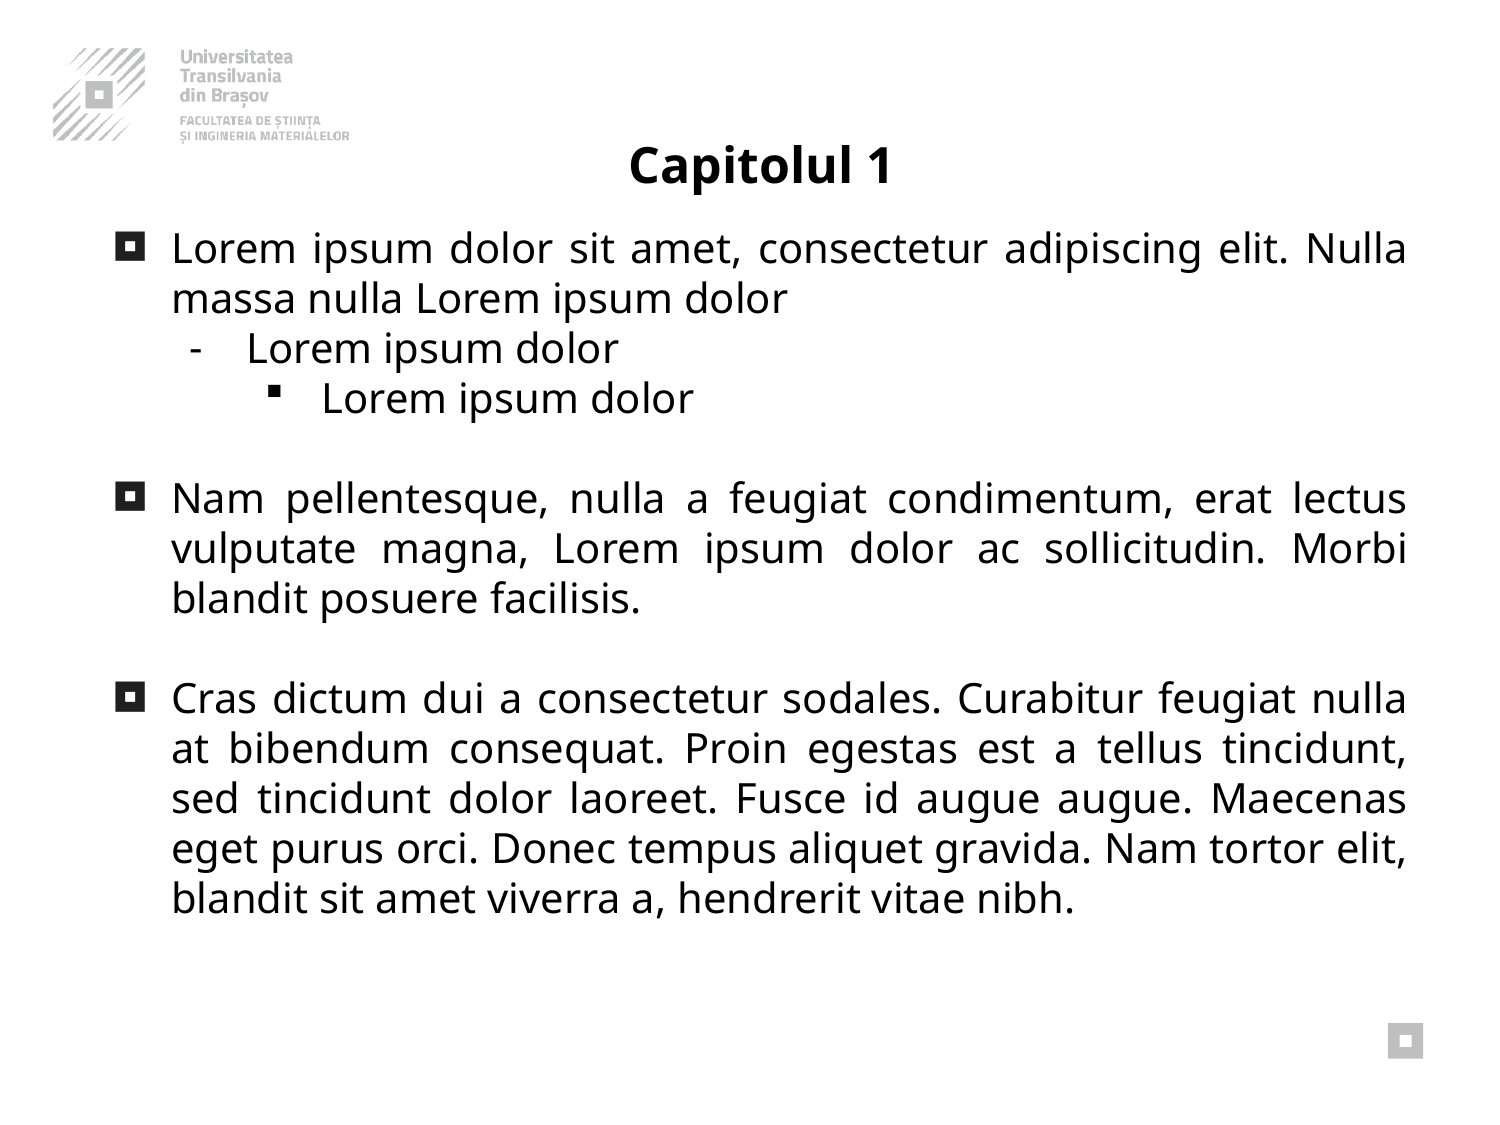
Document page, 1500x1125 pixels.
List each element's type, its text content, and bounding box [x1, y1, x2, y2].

picture [115, 481, 145, 511]
picture [53, 48, 349, 144]
picture [115, 231, 145, 261]
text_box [1387, 1023, 1424, 1059]
text_box Capitolul 1 [380, 126, 1143, 202]
text_box Lorem ipsum dolor sit amet, consectetur adipiscing elit. Nulla massa nulla Lorem ipsum dolor Lorem ipsum dolor Lorem ipsum dolor Nam pellentesque, nulla a feugiat condimentum, erat lectus vulputate magna, Lorem ipsum dolor ac sollicitudin. Morbi blandit posuere facilisis. Cras dictum dui a consectetur sodales. Curabitur feugiat nulla at bibendum consequat. Proin egestas est a tellus tincidunt, sed tincidunt dolor laoreet. Fusce id augue augue. Maecenas eget purus orci. Donec tempus aliquet gravida. Nam tortor elit, blandit sit amet viverra a, hendrerit vitae nibh. [100, 213, 1424, 929]
picture [115, 681, 145, 712]
